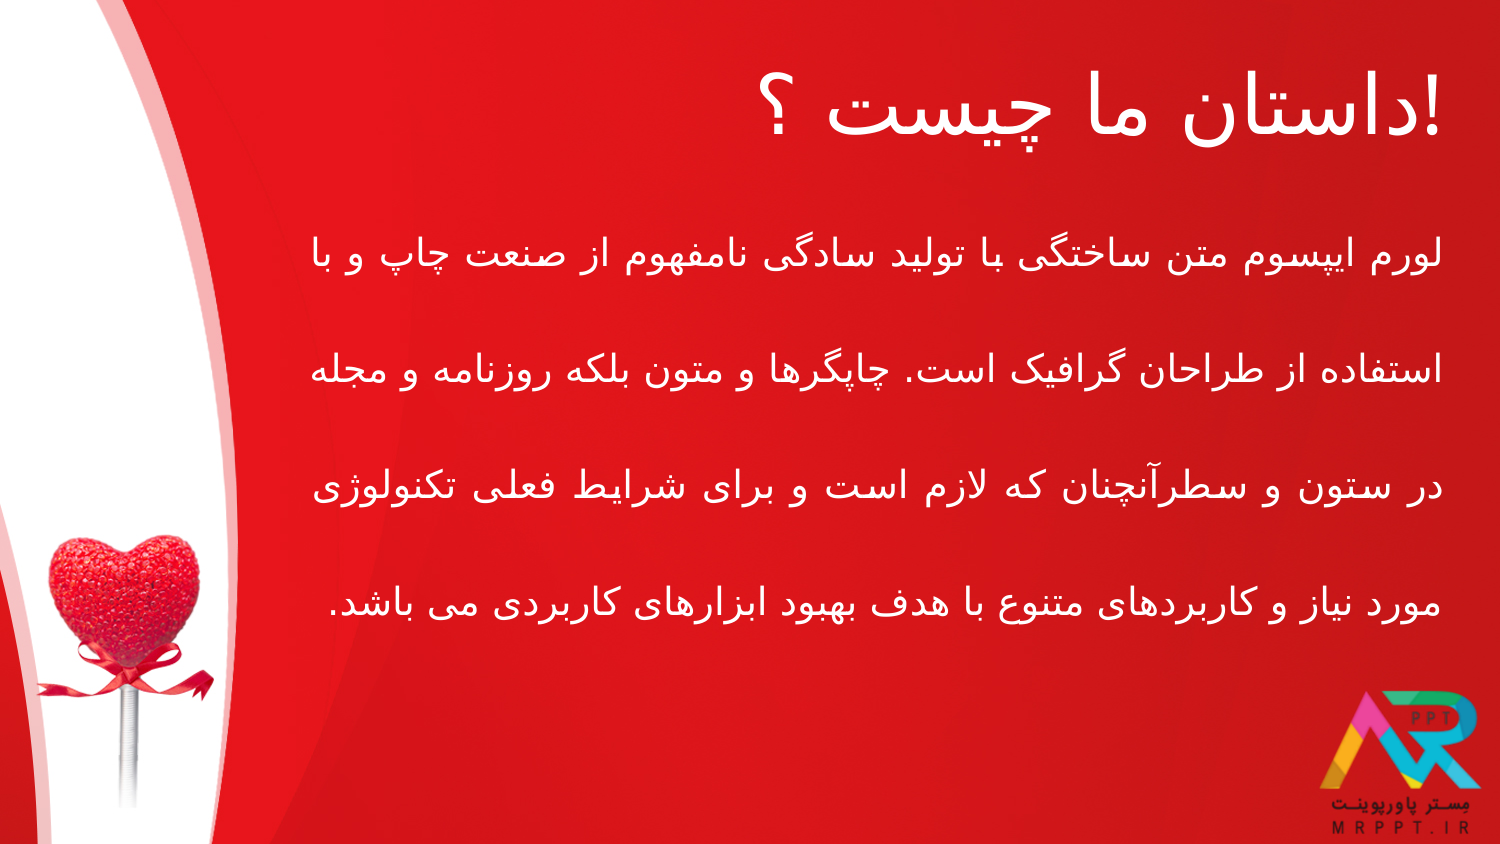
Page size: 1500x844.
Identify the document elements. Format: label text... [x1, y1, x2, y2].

text_box داستان ما چیست ؟! [29, 43, 1459, 185]
text_box لورم ایپسوم متن ساختگی با تولید سادگی نامفهوم از صنعت چاپ و با استفاده از طراحان گرافیک است. چاپگرها و متون بلکه روزنامه و مجله در ستون و سطرآنچنان که لازم است و برای شرایط فعلی تکنولوژی مورد نیاز و کاربردهای متنوع با هدف بهبود ابزارهای کاربردی می باشد. [294, 185, 1459, 707]
picture [0, 0, 1500, 844]
